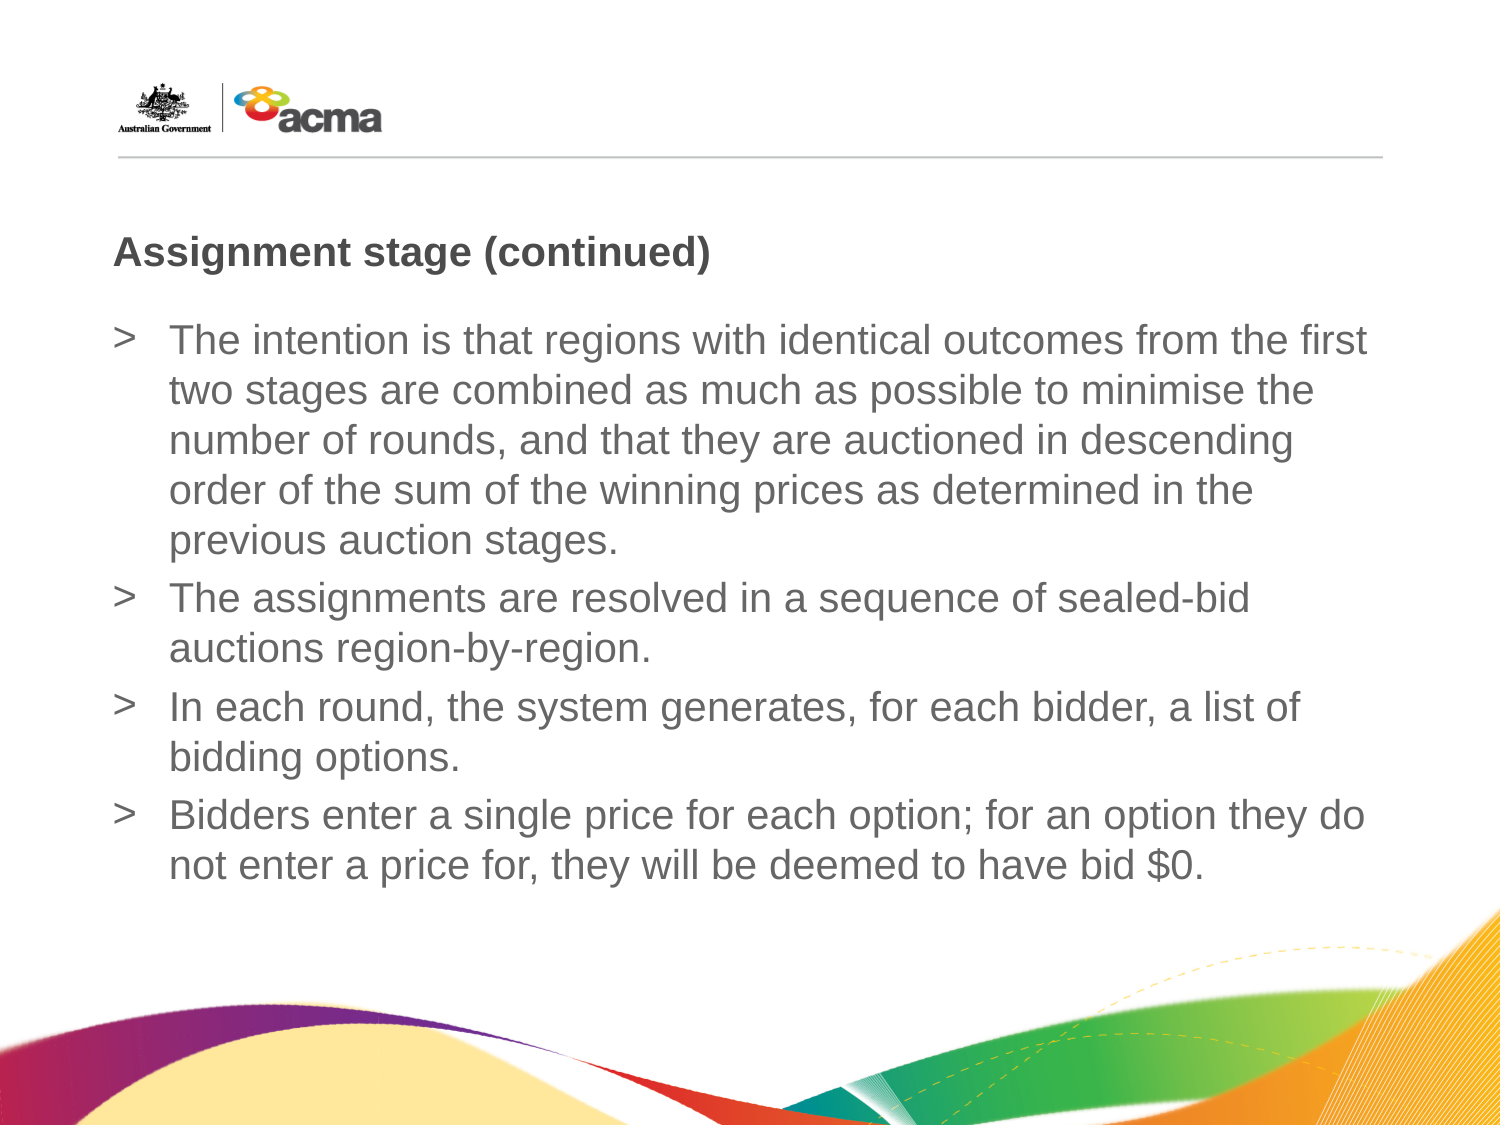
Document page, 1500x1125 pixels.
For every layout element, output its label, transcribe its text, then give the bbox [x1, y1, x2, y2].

list The intention is that regions with identical outcomes from the first two stages are combined as much as possible to minimise the number of rounds, and that they are auctioned in descending order of the sum of the winning prices as determined in the previous auction stages. The assignments are resolved in a sequence of sealed-bid auctions region-by-region. In each round, the system generates, for each bidder, a list of bidding options. Bidders enter a single price for each option; for an option they do not enter a price for, they will be deemed to have bid $0. [112, 312, 1388, 913]
picture [0, 0, 1500, 1125]
title Assignment stage (continued) [112, 224, 1388, 300]
